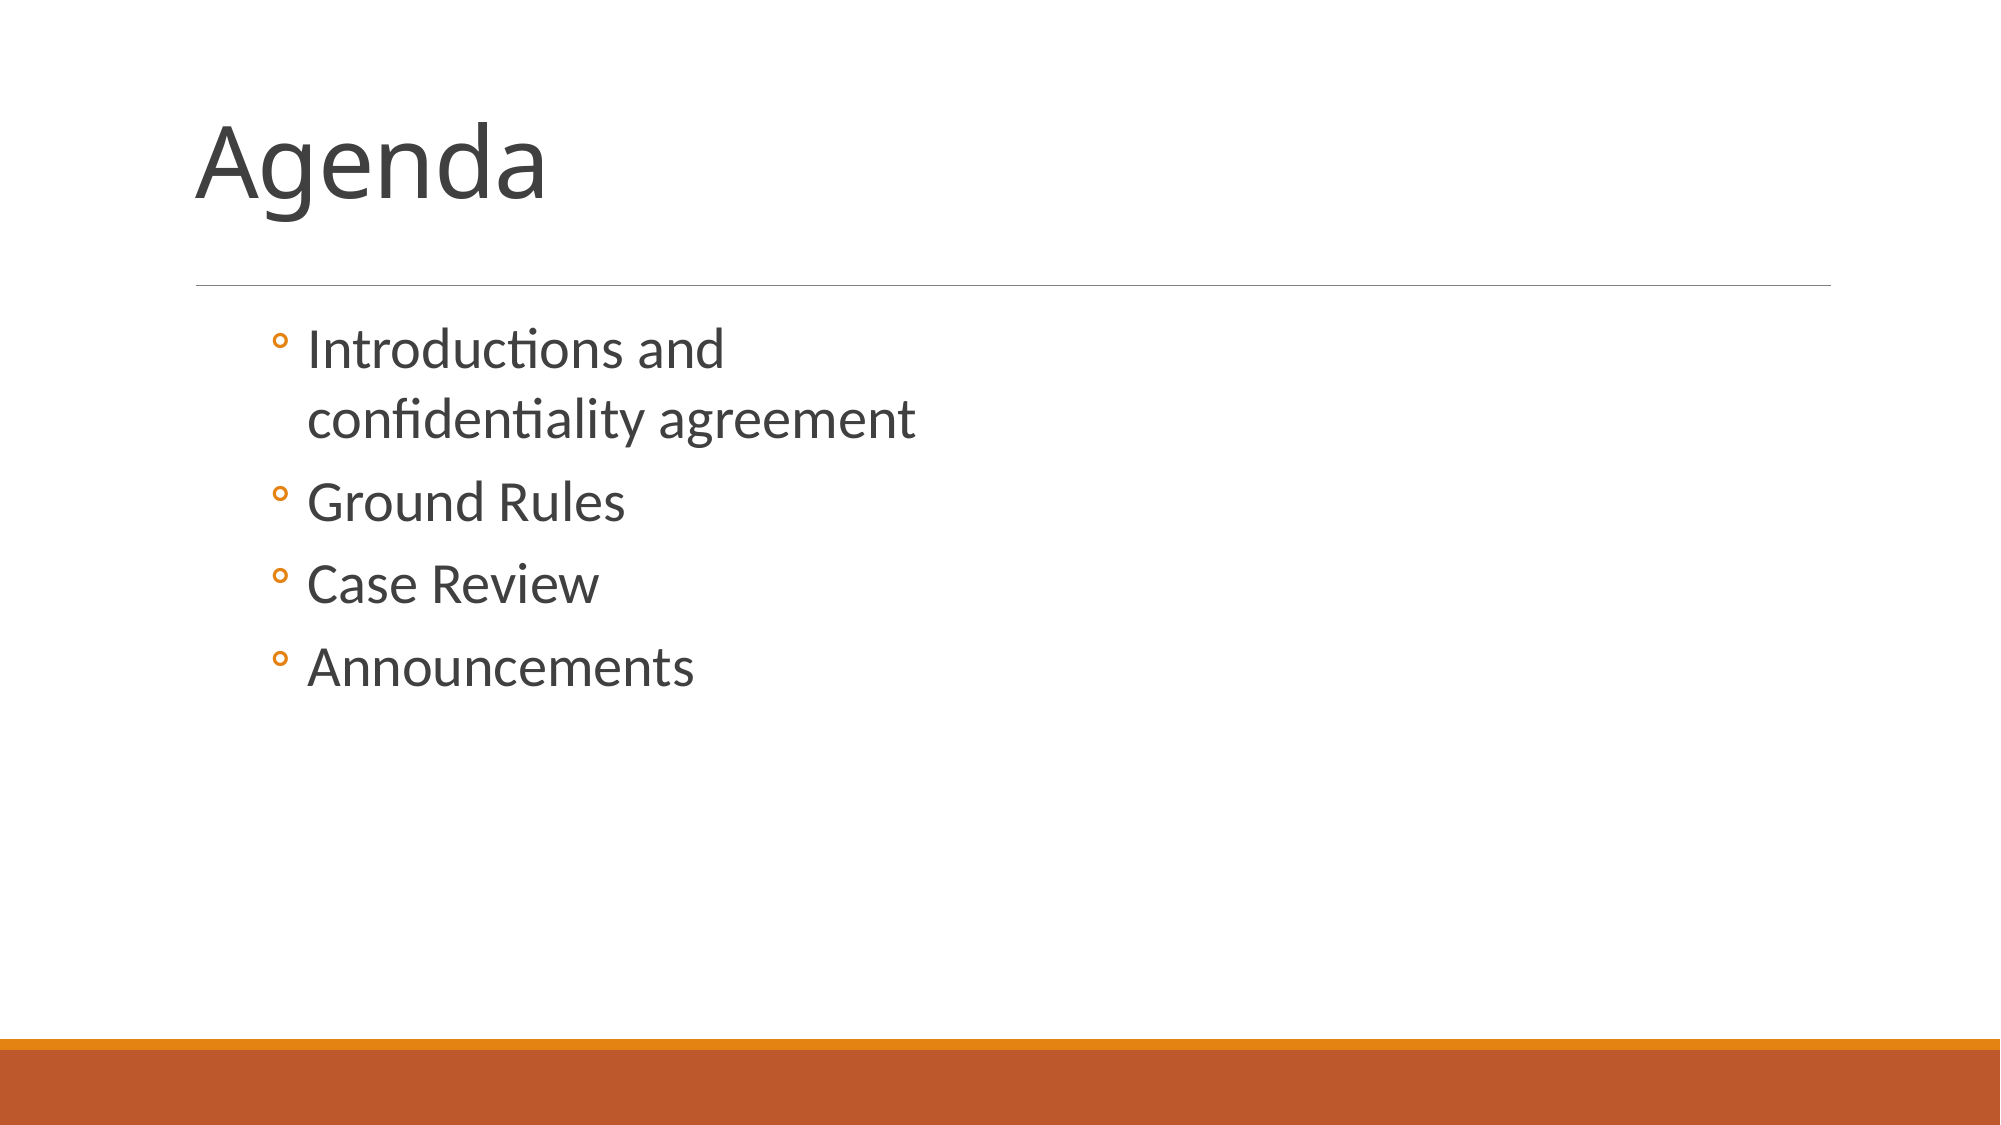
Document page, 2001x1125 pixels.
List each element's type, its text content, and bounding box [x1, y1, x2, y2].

title Agenda [180, 47, 1830, 285]
list Introductions and confidentiality agreement Ground Rules Case Review Announcements [180, 302, 990, 963]
